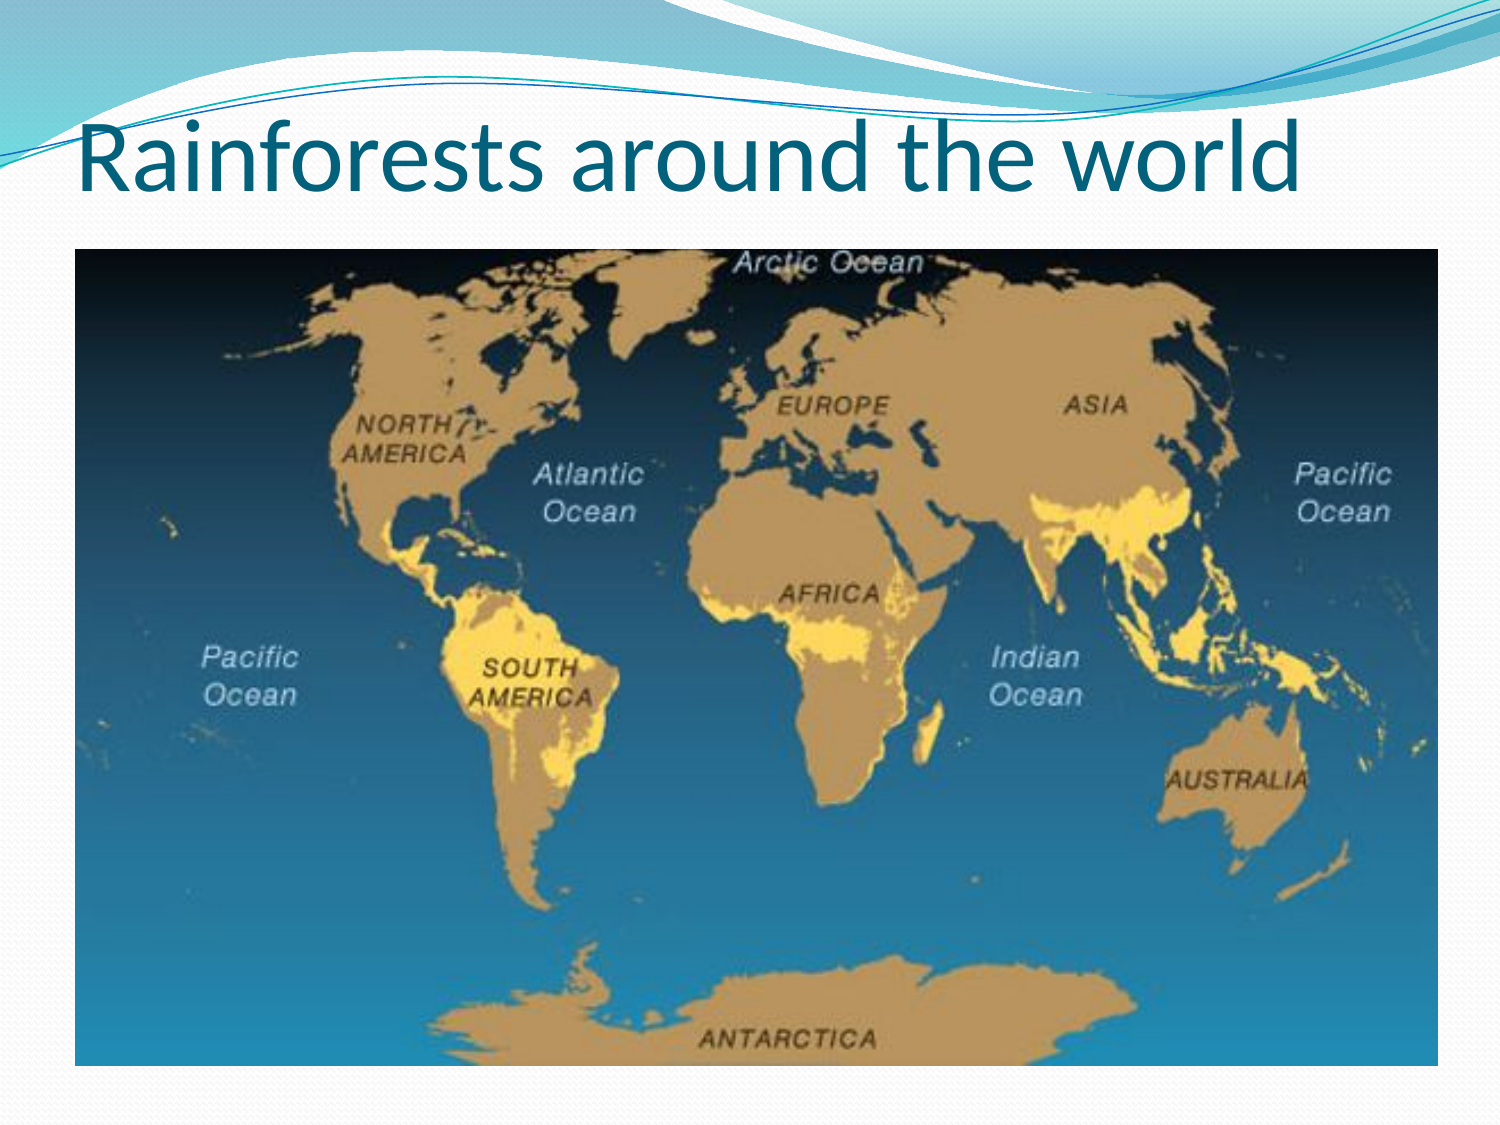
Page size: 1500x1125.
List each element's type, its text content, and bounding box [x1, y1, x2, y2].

title Rainforests around the world [75, 24, 1425, 213]
picture [74, 249, 1438, 1066]
